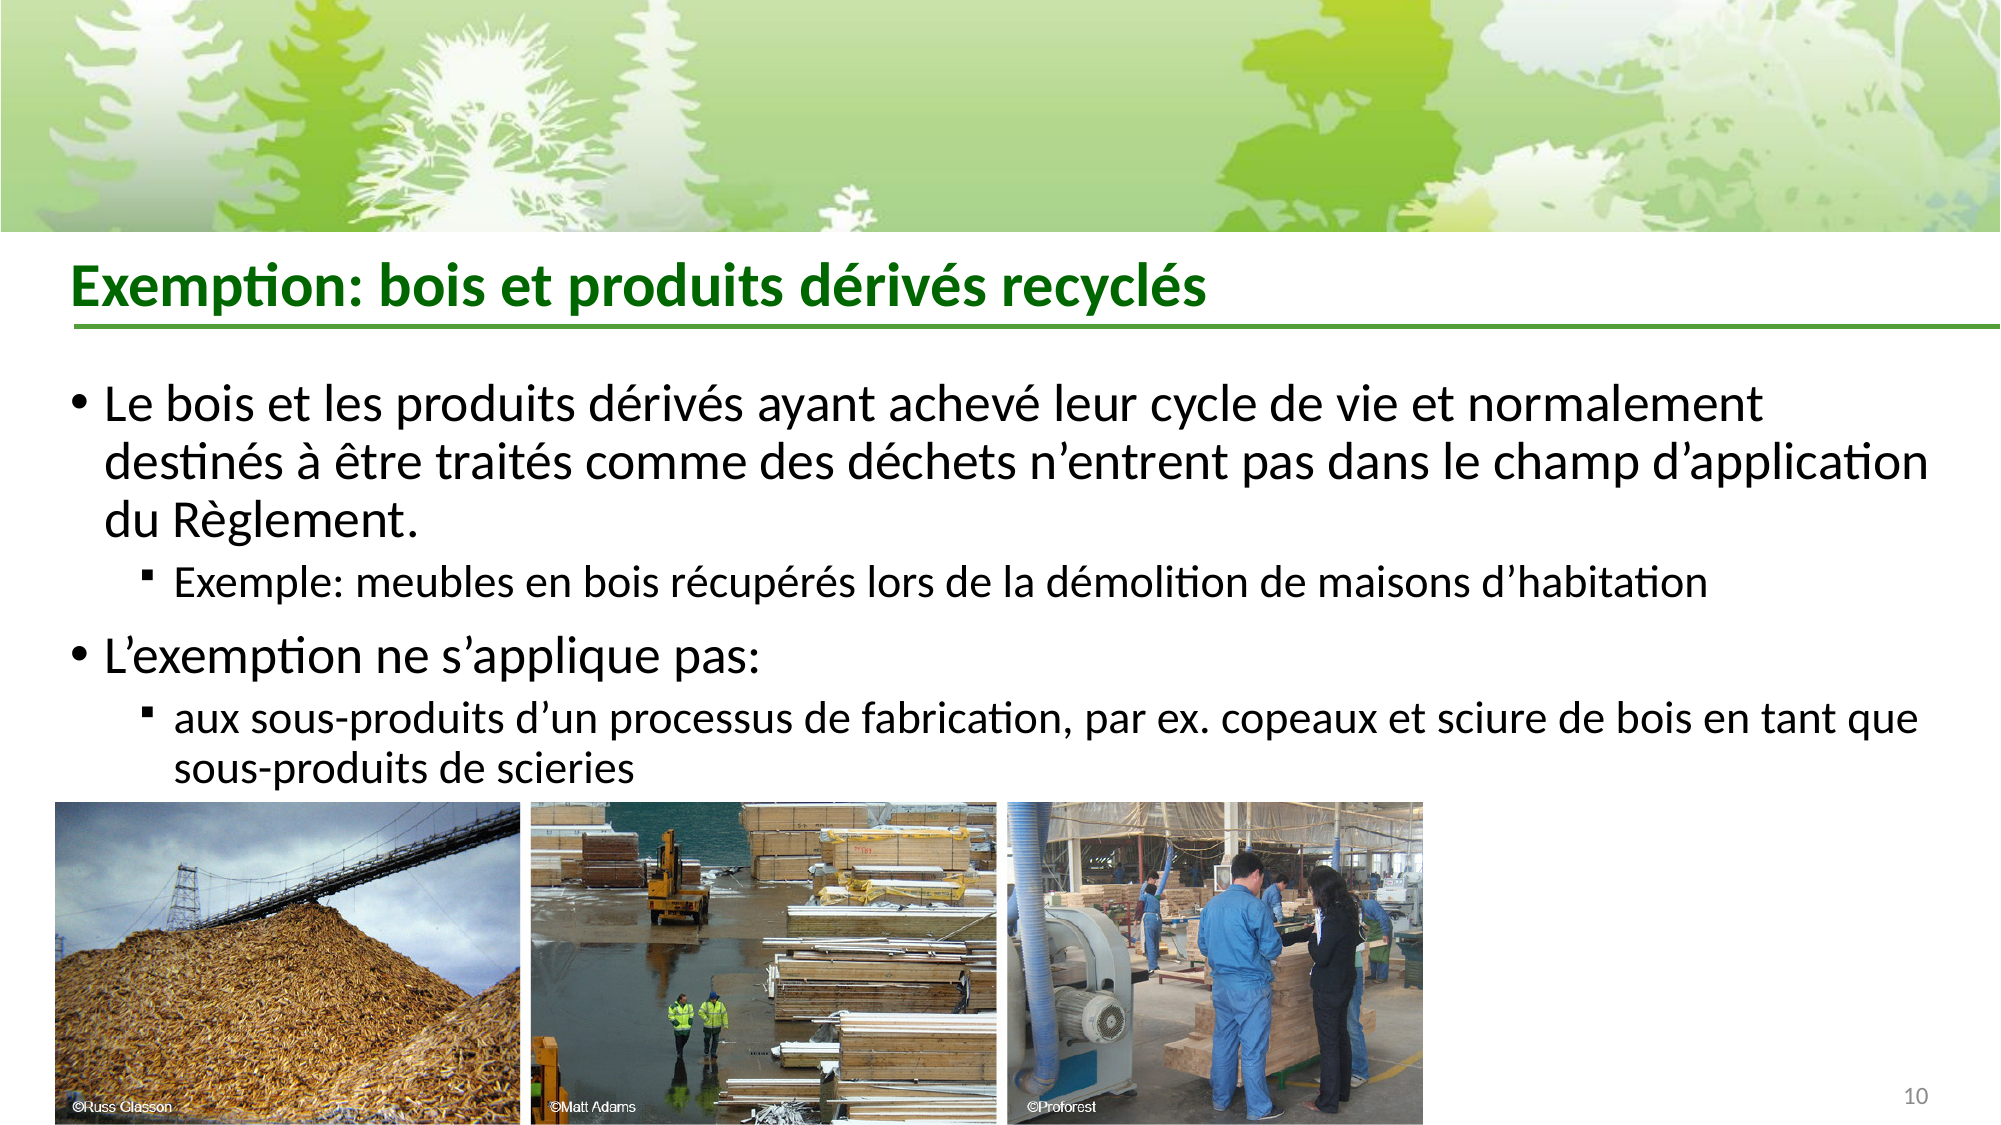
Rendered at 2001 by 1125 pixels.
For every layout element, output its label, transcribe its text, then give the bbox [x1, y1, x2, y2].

title Exemption: bois et produits dérivés recyclés [55, 192, 1406, 367]
picture [55, 802, 1423, 1125]
slide_number 10 [1493, 1065, 1944, 1125]
picture [0, 0, 2000, 232]
list Le bois et les produits dérivés ayant achevé leur cycle de vie et normalement destinés à être traités comme des déchets n’entrent pas dans le champ d’application du Règlement. Exemple: meubles en bois récupérés lors de la démolition de maisons d’habitation L’exemption ne s’applique pas: aux sous-produits d’un processus de fabrication, par ex. copeaux et sciure de bois en tant que sous-produits de scieries [55, 367, 1968, 803]
